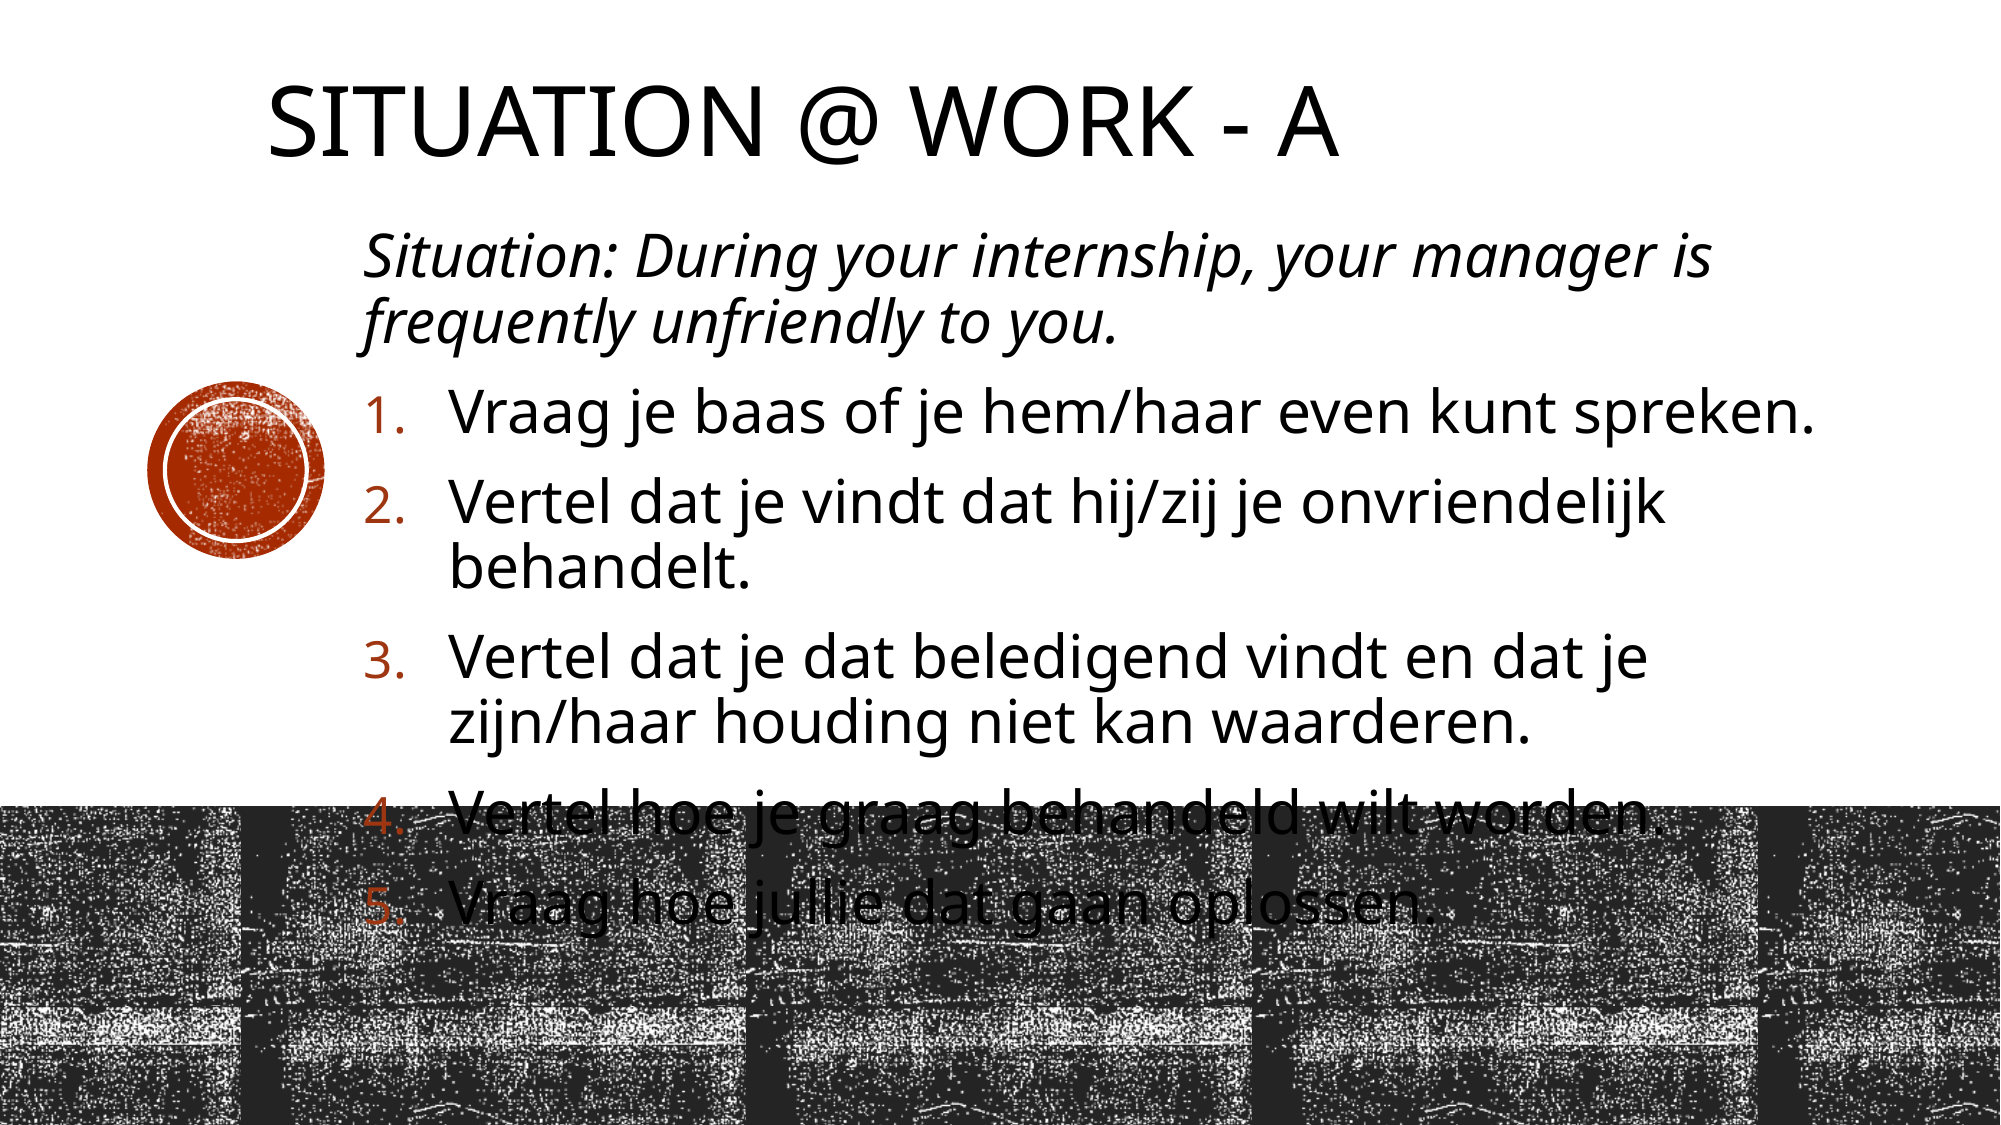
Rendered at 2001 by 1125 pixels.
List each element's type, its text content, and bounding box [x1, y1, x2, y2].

list Situation: During your internship, your manager is frequently unfriendly to you. Vraag je baas of je hem/haar even kunt spreken. Vertel dat je vindt dat hij/zij je onvriendelijk behandelt. Vertel dat je dat beledigend vindt en dat je zijn/haar houding niet kan waarderen. Vertel hoe je graag behandeld wilt worden. Vraag hoe jullie dat gaan oplossen. [348, 218, 1888, 809]
title Situation @ work - A [250, 73, 1933, 183]
